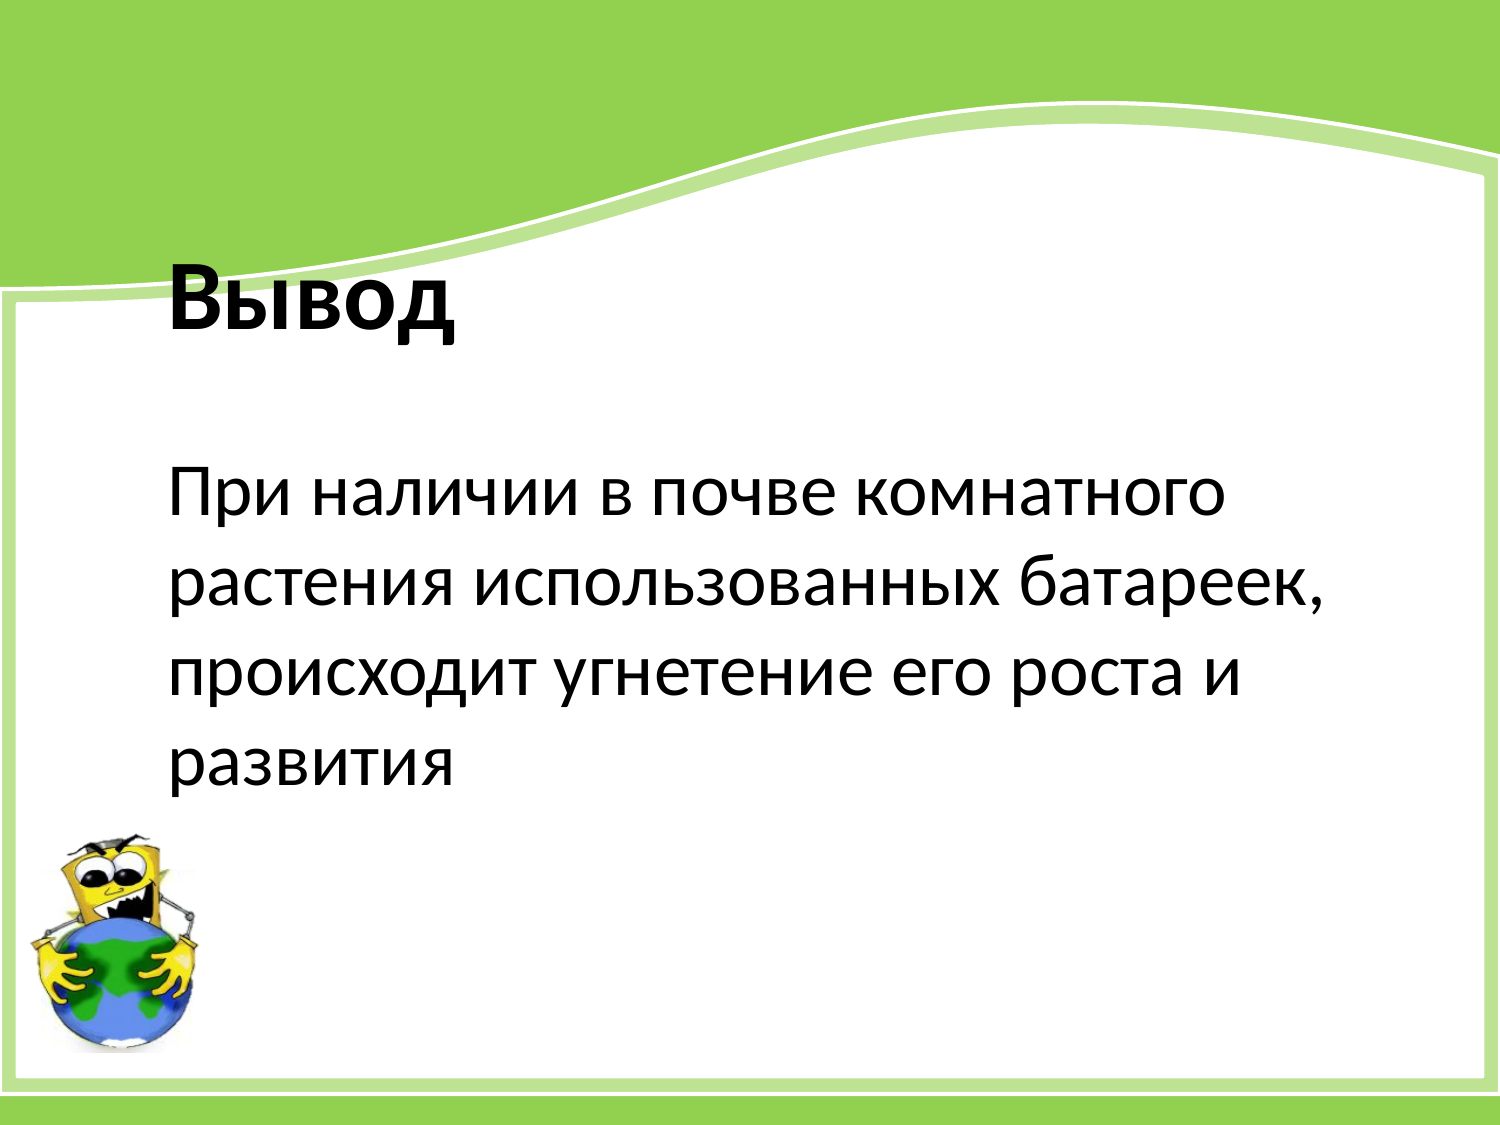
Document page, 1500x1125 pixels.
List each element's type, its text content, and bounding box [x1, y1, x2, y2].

picture [0, 796, 235, 1081]
text_box Вывод При наличии в почве комнатного растения использованных батареек, происходит угнетение его роста и развития [152, 222, 1430, 808]
